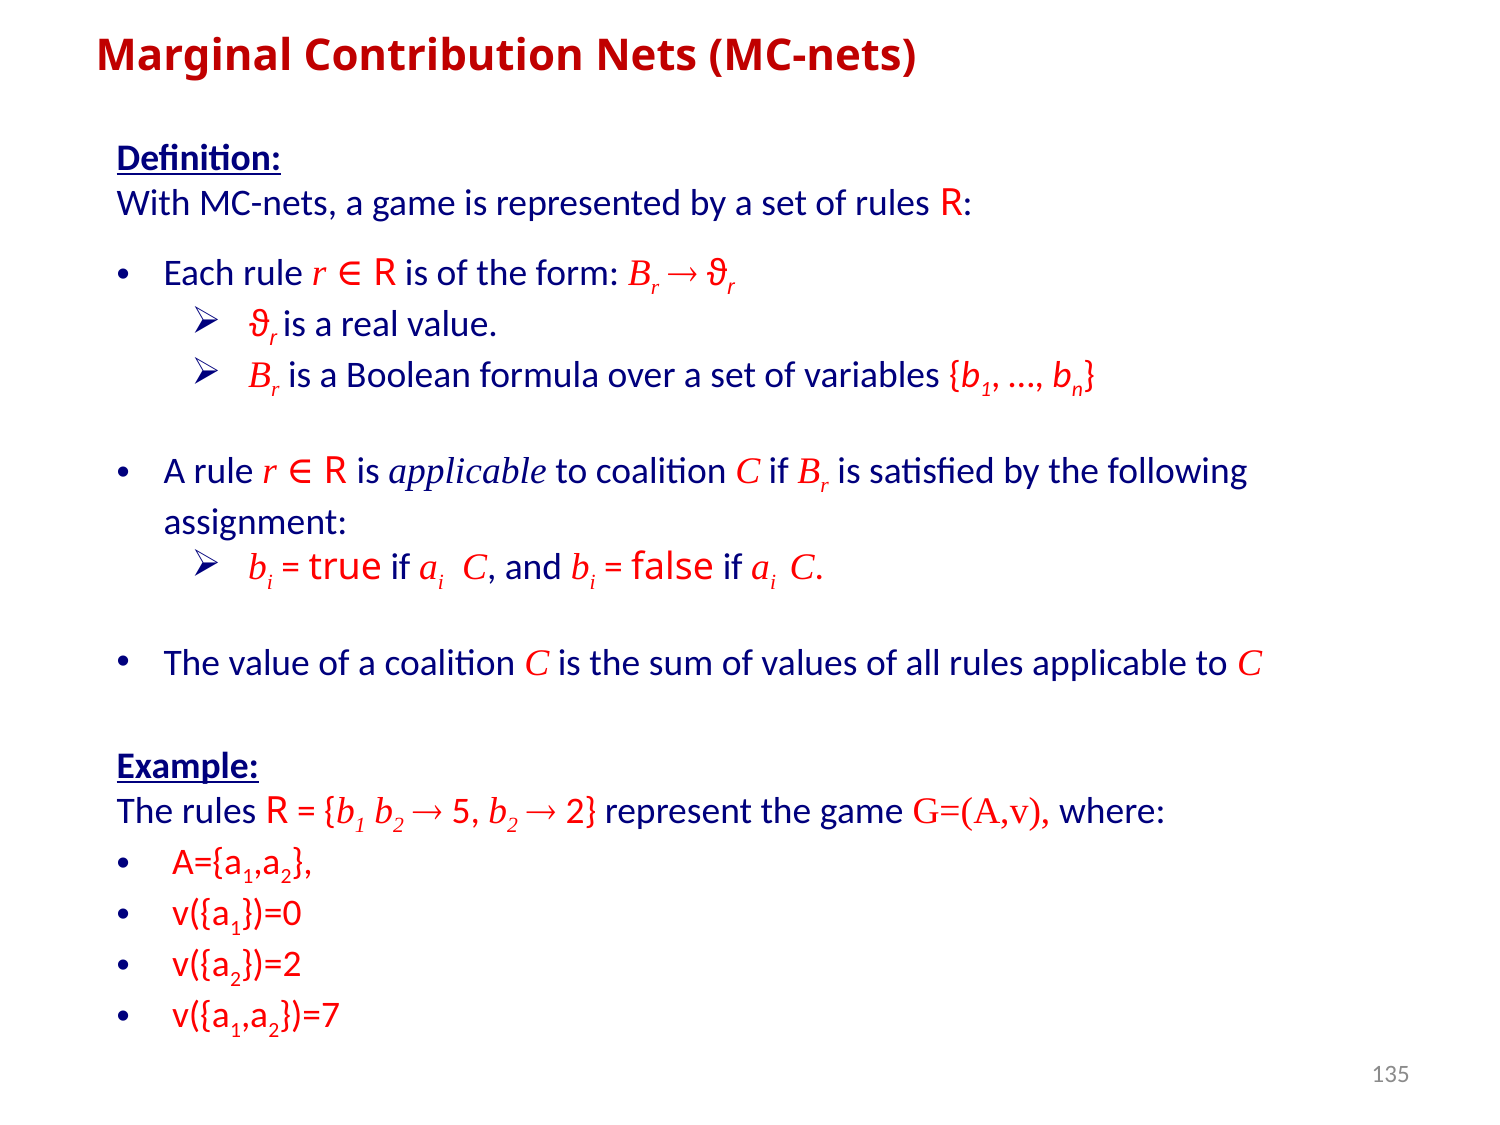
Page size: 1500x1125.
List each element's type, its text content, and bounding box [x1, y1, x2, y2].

slide_number 135 [1074, 1042, 1425, 1103]
text_box Marginal Contribution Nets (MC-nets) [80, 19, 1462, 87]
